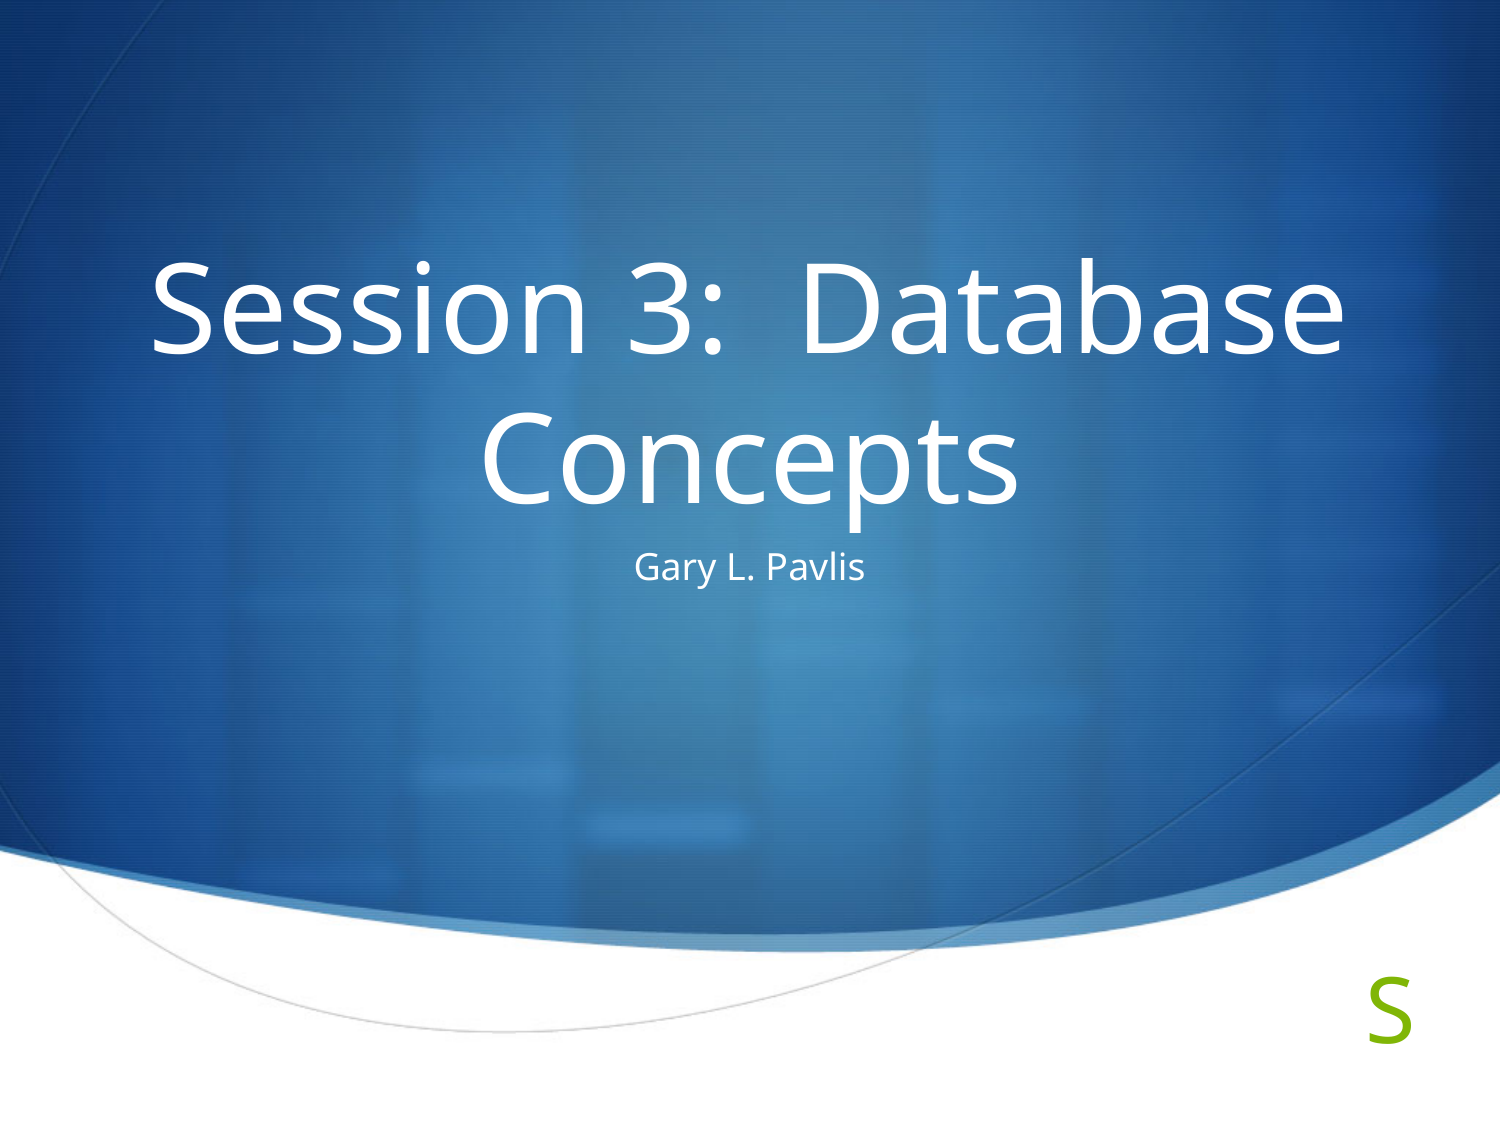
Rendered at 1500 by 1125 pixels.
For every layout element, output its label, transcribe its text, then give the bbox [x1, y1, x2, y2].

picture [0, 0, 1500, 1125]
subtitle Gary L. Pavlis [75, 542, 1425, 718]
title Session 3: Database Concepts [75, 212, 1425, 529]
